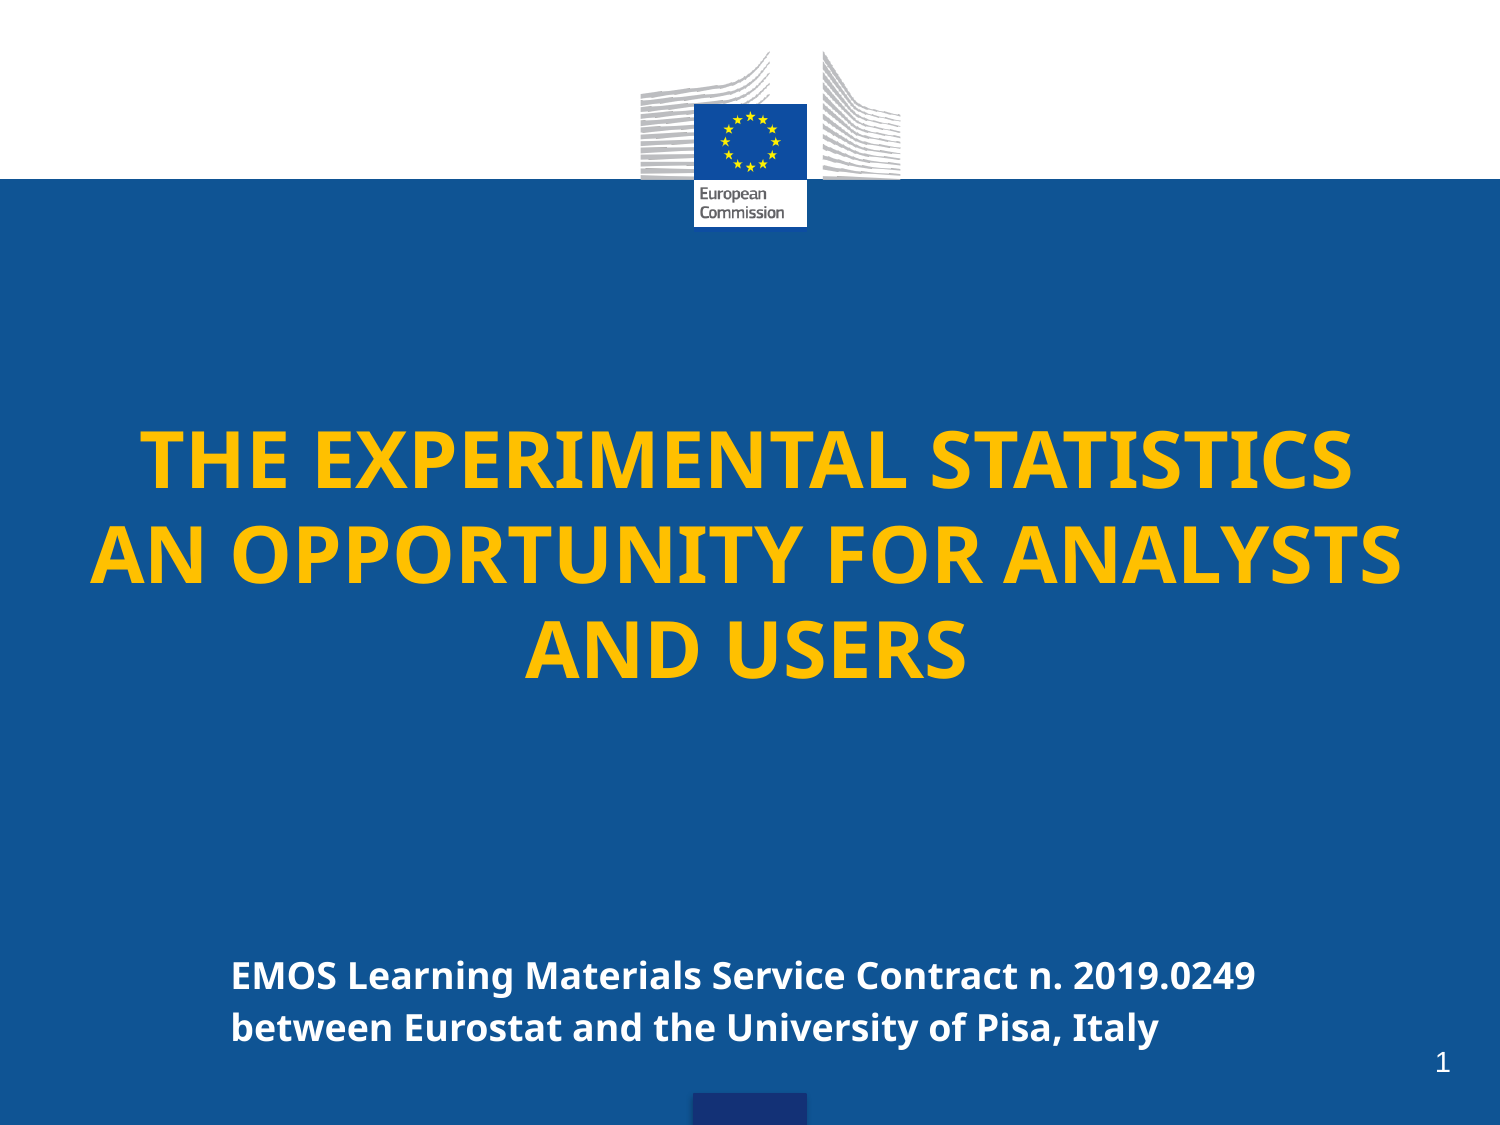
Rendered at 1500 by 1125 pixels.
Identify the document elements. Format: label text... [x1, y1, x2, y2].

slide_number 1 [1115, 1035, 1467, 1114]
text_box EMOS Learning Materials Service Contract n. 2019.0249 between Eurostat and the University of Pisa, Italy [159, 891, 1276, 1070]
title THE EXPERIMENTAL STATISTICS AN OPPORTUNITY FOR ANALYSTS AND USERS [0, 301, 1436, 892]
